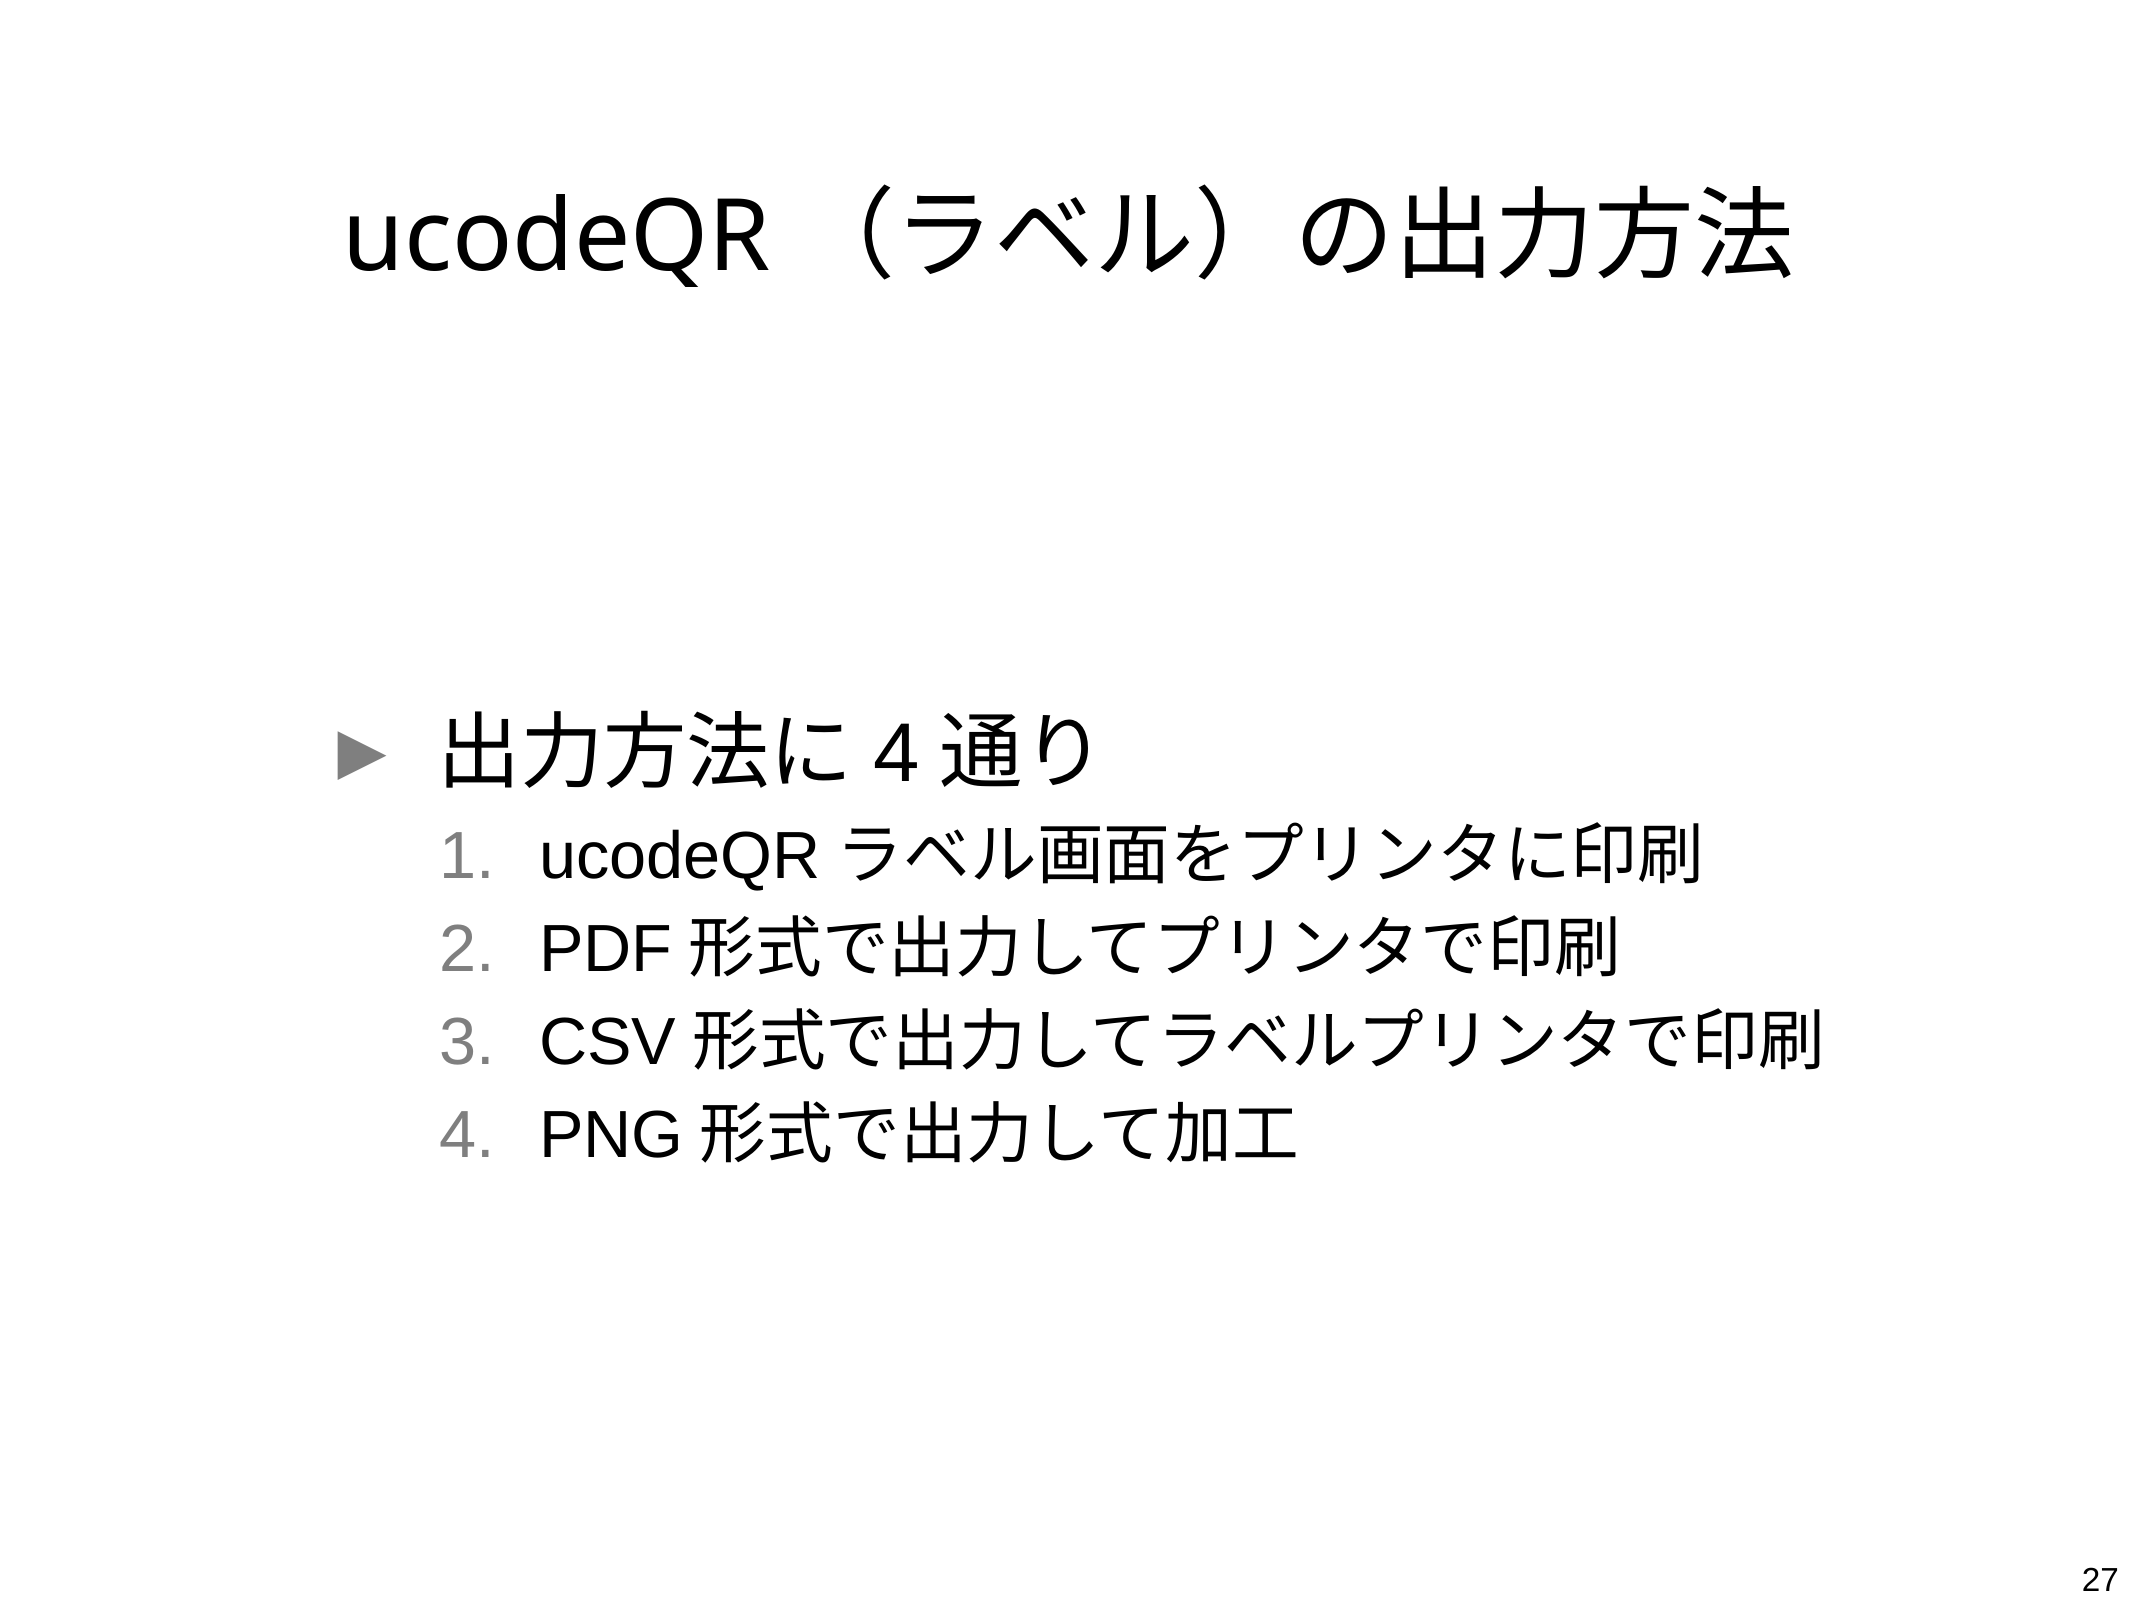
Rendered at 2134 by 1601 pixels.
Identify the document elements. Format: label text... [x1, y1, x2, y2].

list 出力方法に4通り ucodeQRラベル画面をプリンタに印刷 PDF形式で出力してプリンタで印刷 CSV形式で出力してラベルプリンタで印刷 PNG形式で出力して加工 [62, 351, 2075, 1518]
title ucodeQR（ラベル）の出力方法 [62, 107, 2075, 351]
slide_number 27 [1635, 1549, 2134, 1601]
